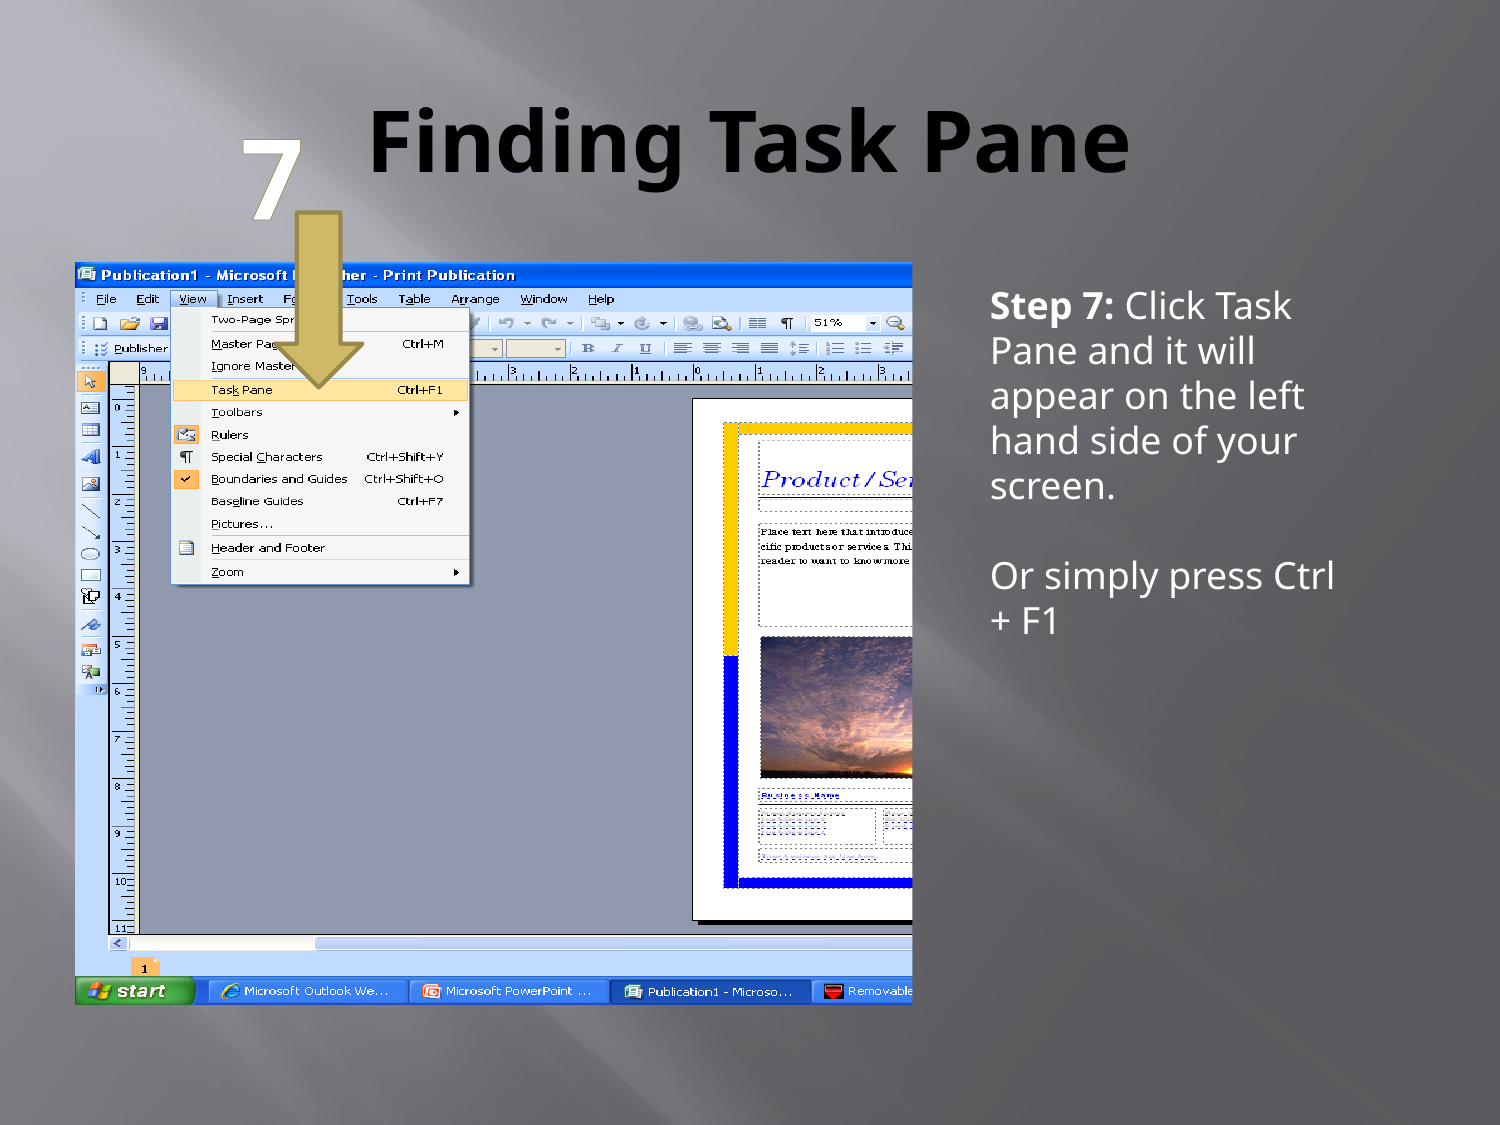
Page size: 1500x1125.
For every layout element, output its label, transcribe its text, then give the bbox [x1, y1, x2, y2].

text_box Step 7: Click Task Pane and it will appear on the left hand side of your screen. Or simply press Ctrl + F1 [975, 274, 1375, 650]
title Finding Task Pane [75, 45, 1425, 233]
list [74, 262, 913, 1006]
text_box [294, 210, 343, 262]
text_box 7 [224, 99, 313, 250]
